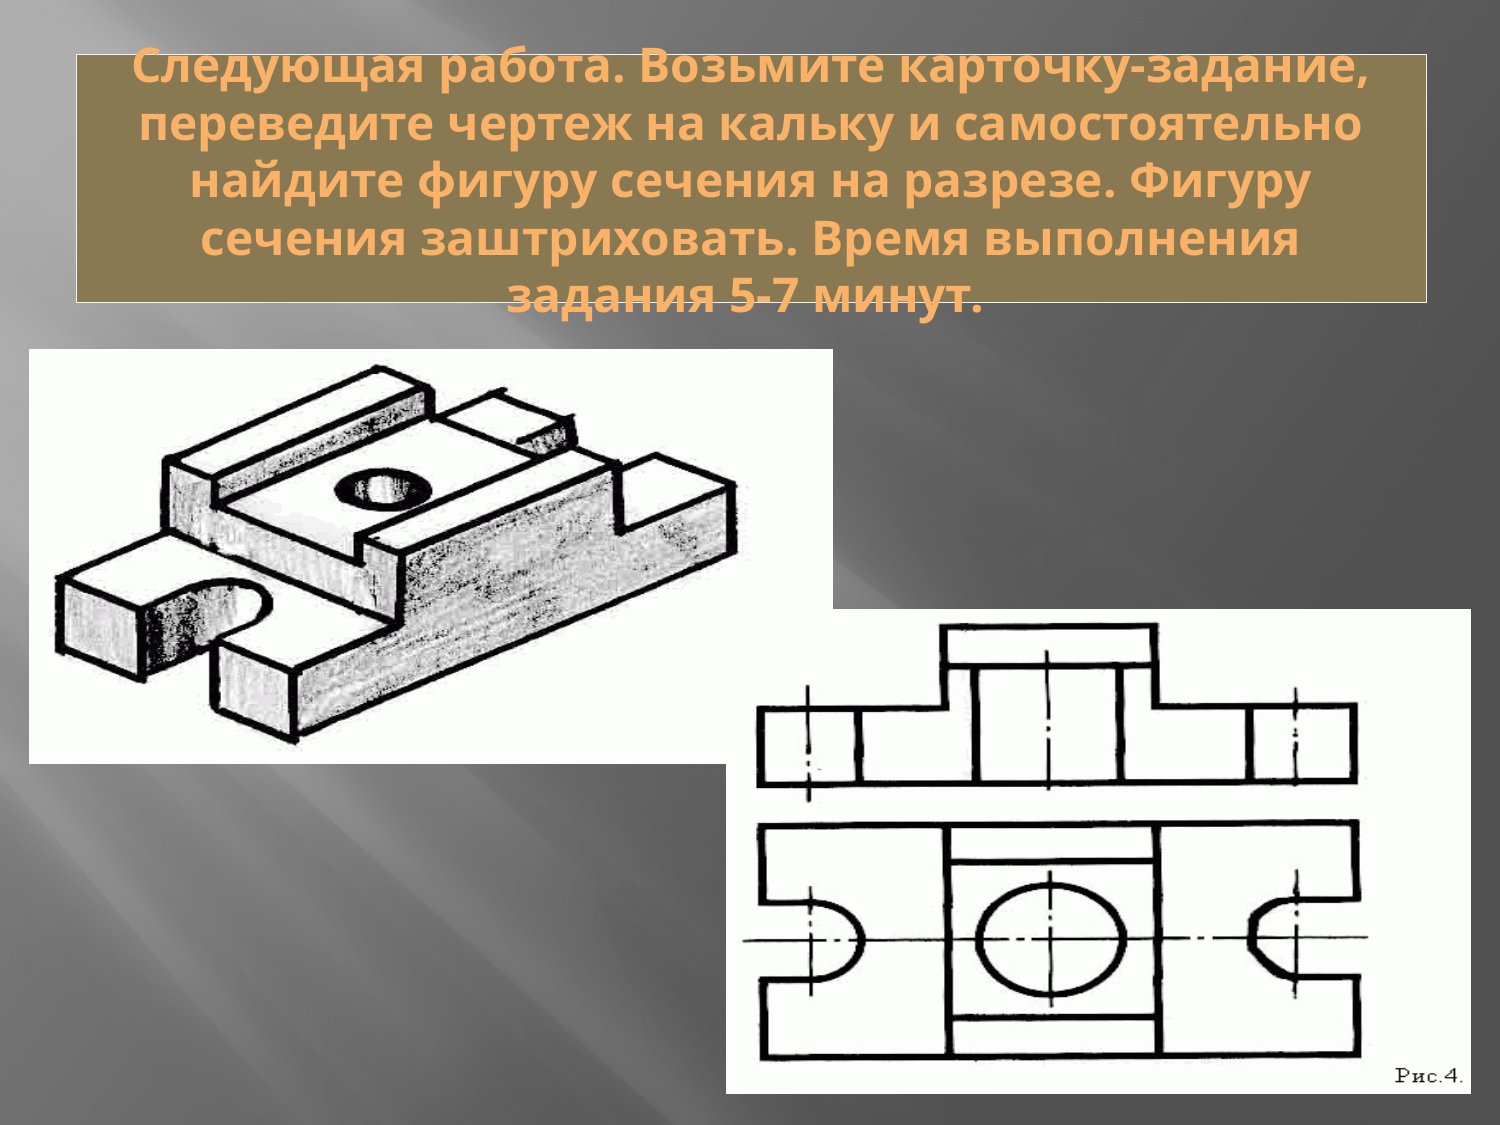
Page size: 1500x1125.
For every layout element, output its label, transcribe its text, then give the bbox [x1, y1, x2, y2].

title Следующая работа. Возьмите карточку-задание, переведите чертеж на кальку и самостоятельно найдите фигуру сечения на разрезе. Фигуру сечения заштриховать. Время выполнения задания 5-7 минут. [76, 54, 1427, 303]
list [28, 349, 834, 764]
picture [725, 609, 1472, 1095]
